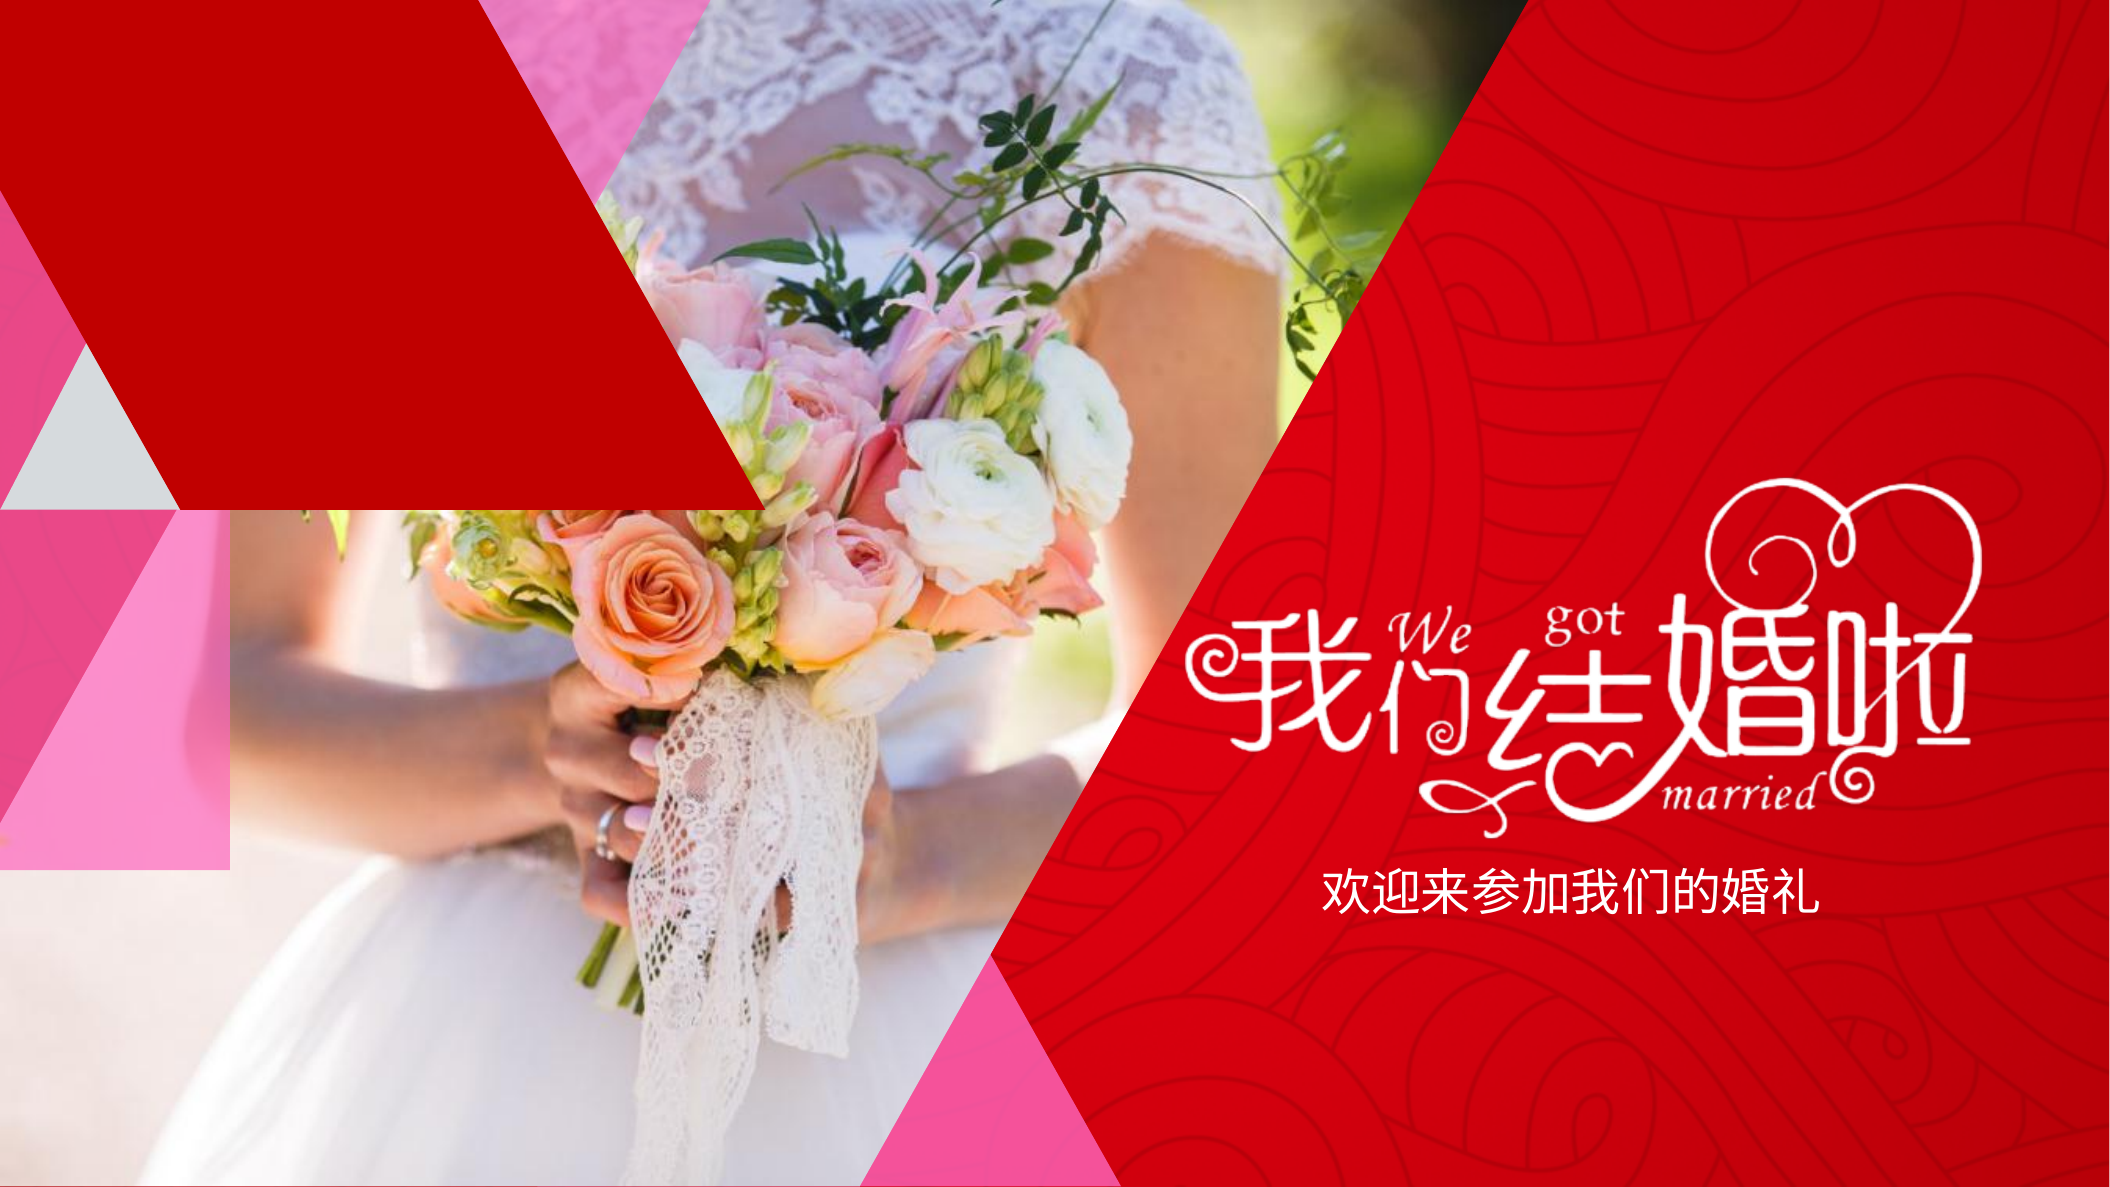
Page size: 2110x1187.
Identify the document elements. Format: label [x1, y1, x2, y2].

picture [0, 0, 2110, 1187]
text_box [0, 0, 766, 870]
